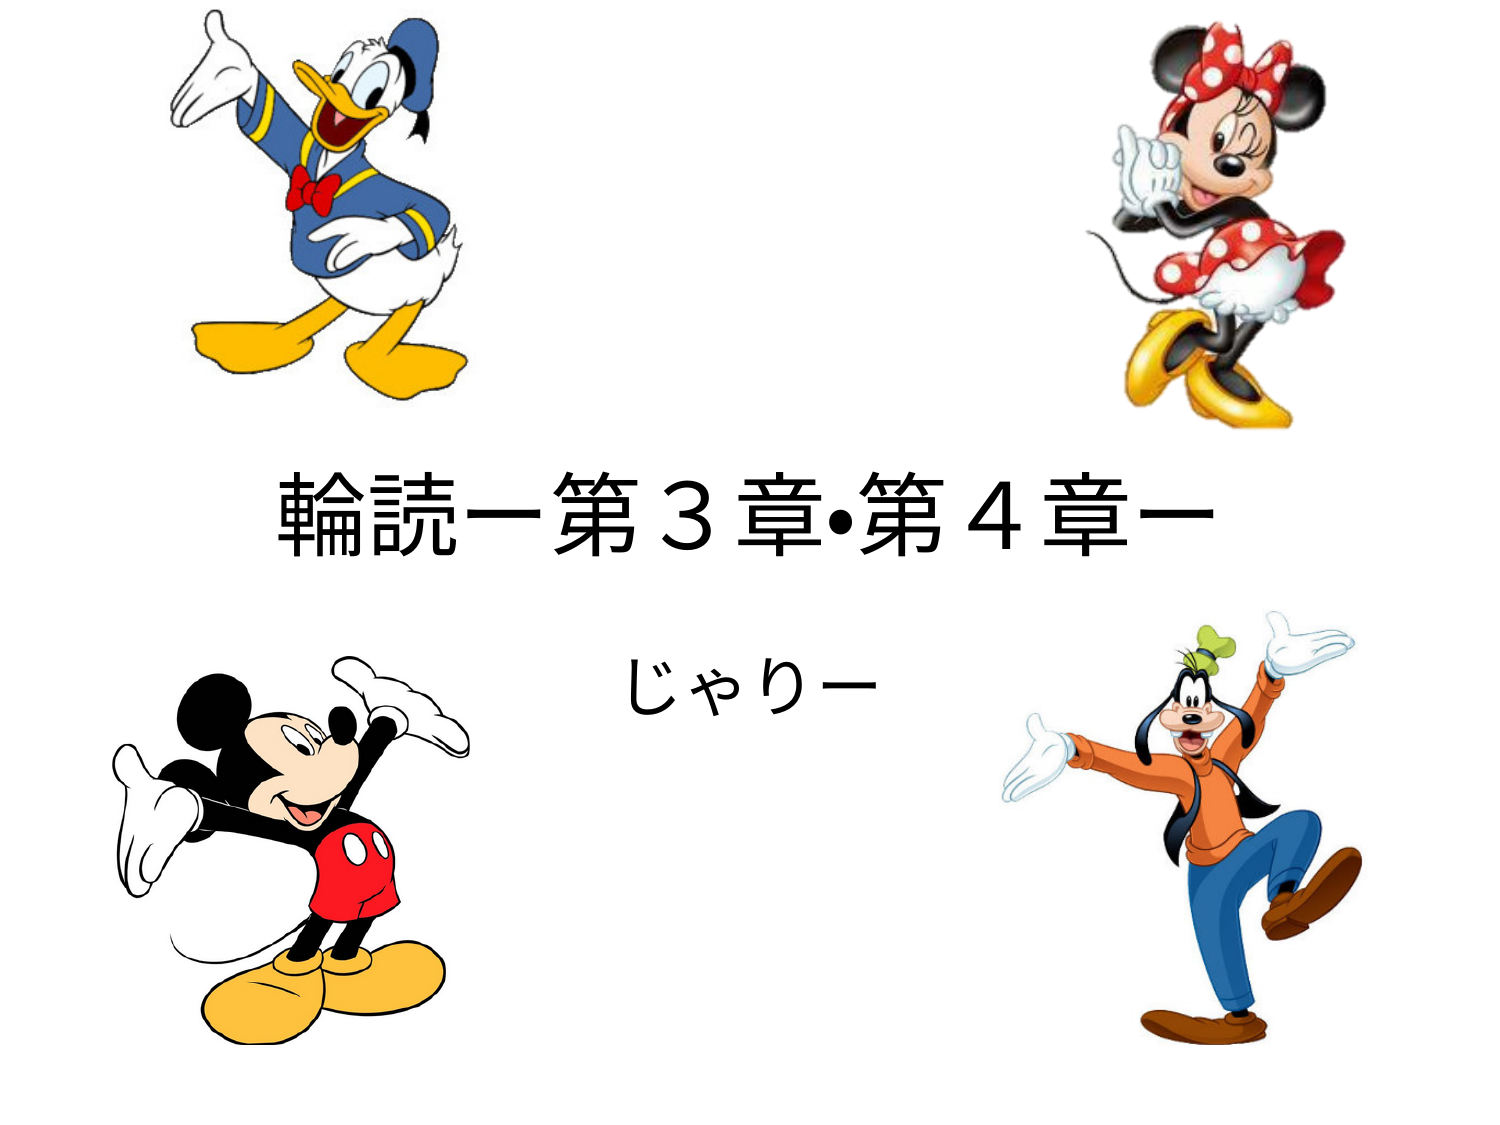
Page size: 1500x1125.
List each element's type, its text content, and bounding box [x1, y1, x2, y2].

subtitle じゃりー [225, 637, 982, 925]
title 輪読ー第３章・第４章ー [112, 392, 1388, 634]
picture [147, 3, 528, 410]
picture [1021, 18, 1412, 435]
picture [987, 609, 1420, 1045]
picture [111, 656, 470, 1045]
